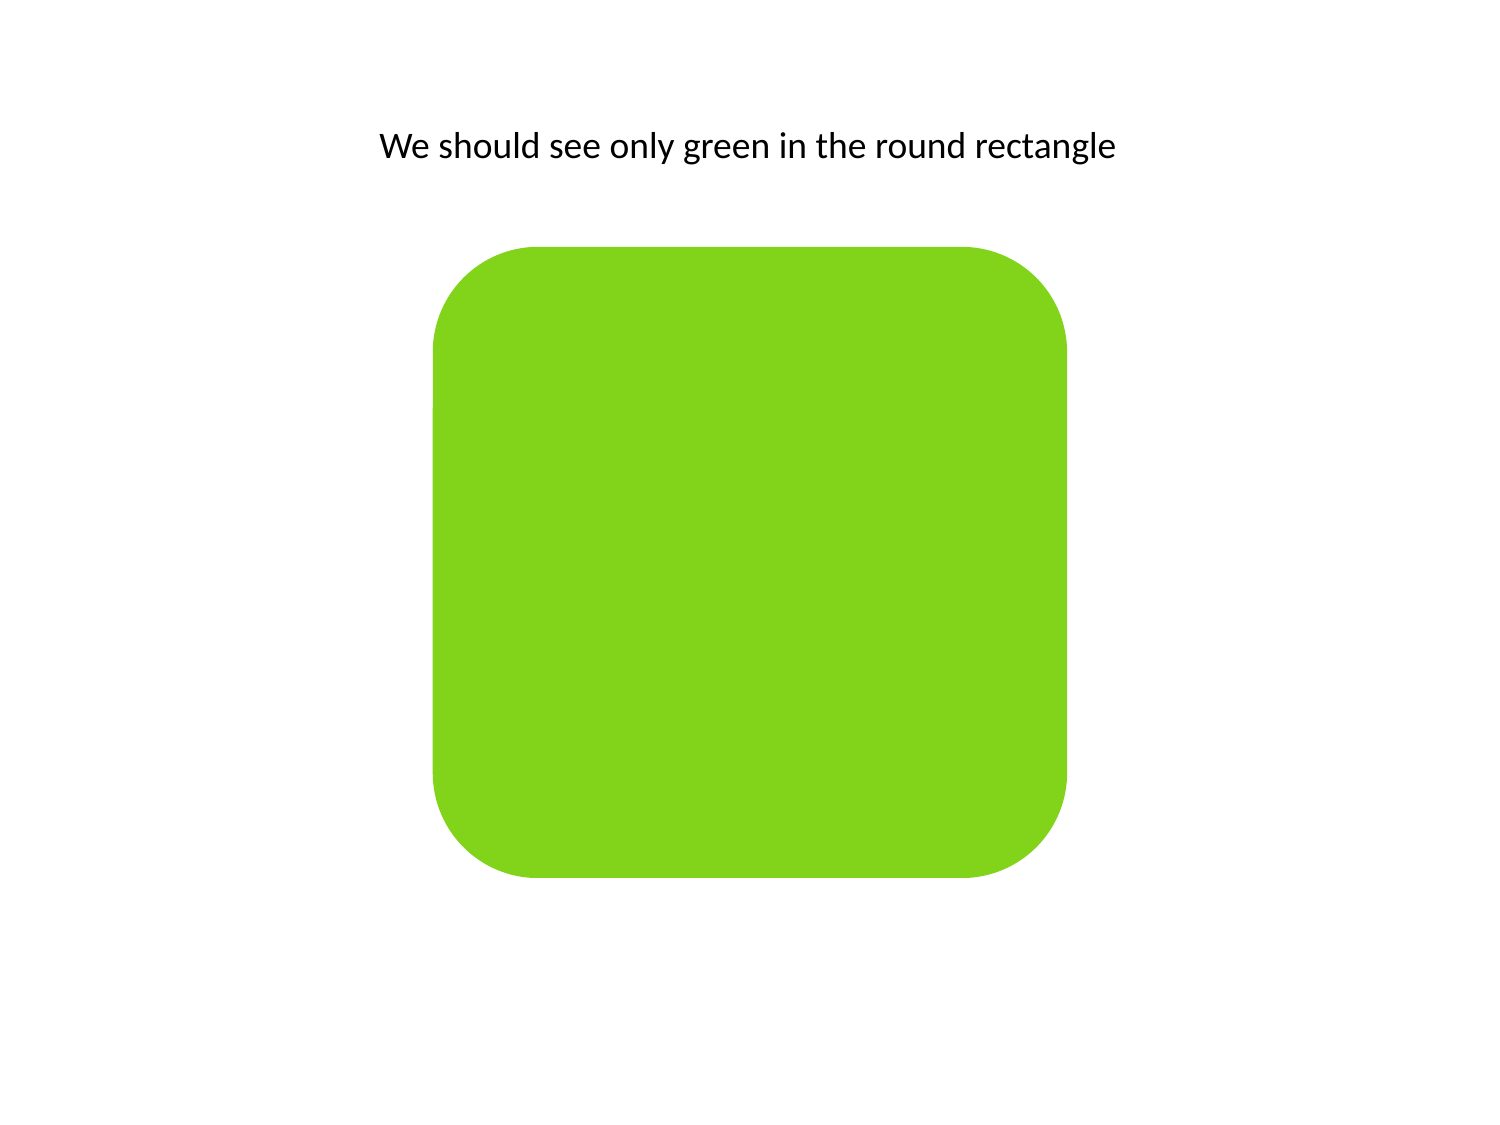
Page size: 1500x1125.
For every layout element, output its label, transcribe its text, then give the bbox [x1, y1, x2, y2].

text_box We should see only green in the round rectangle [364, 113, 1133, 174]
picture [432, 246, 1068, 879]
